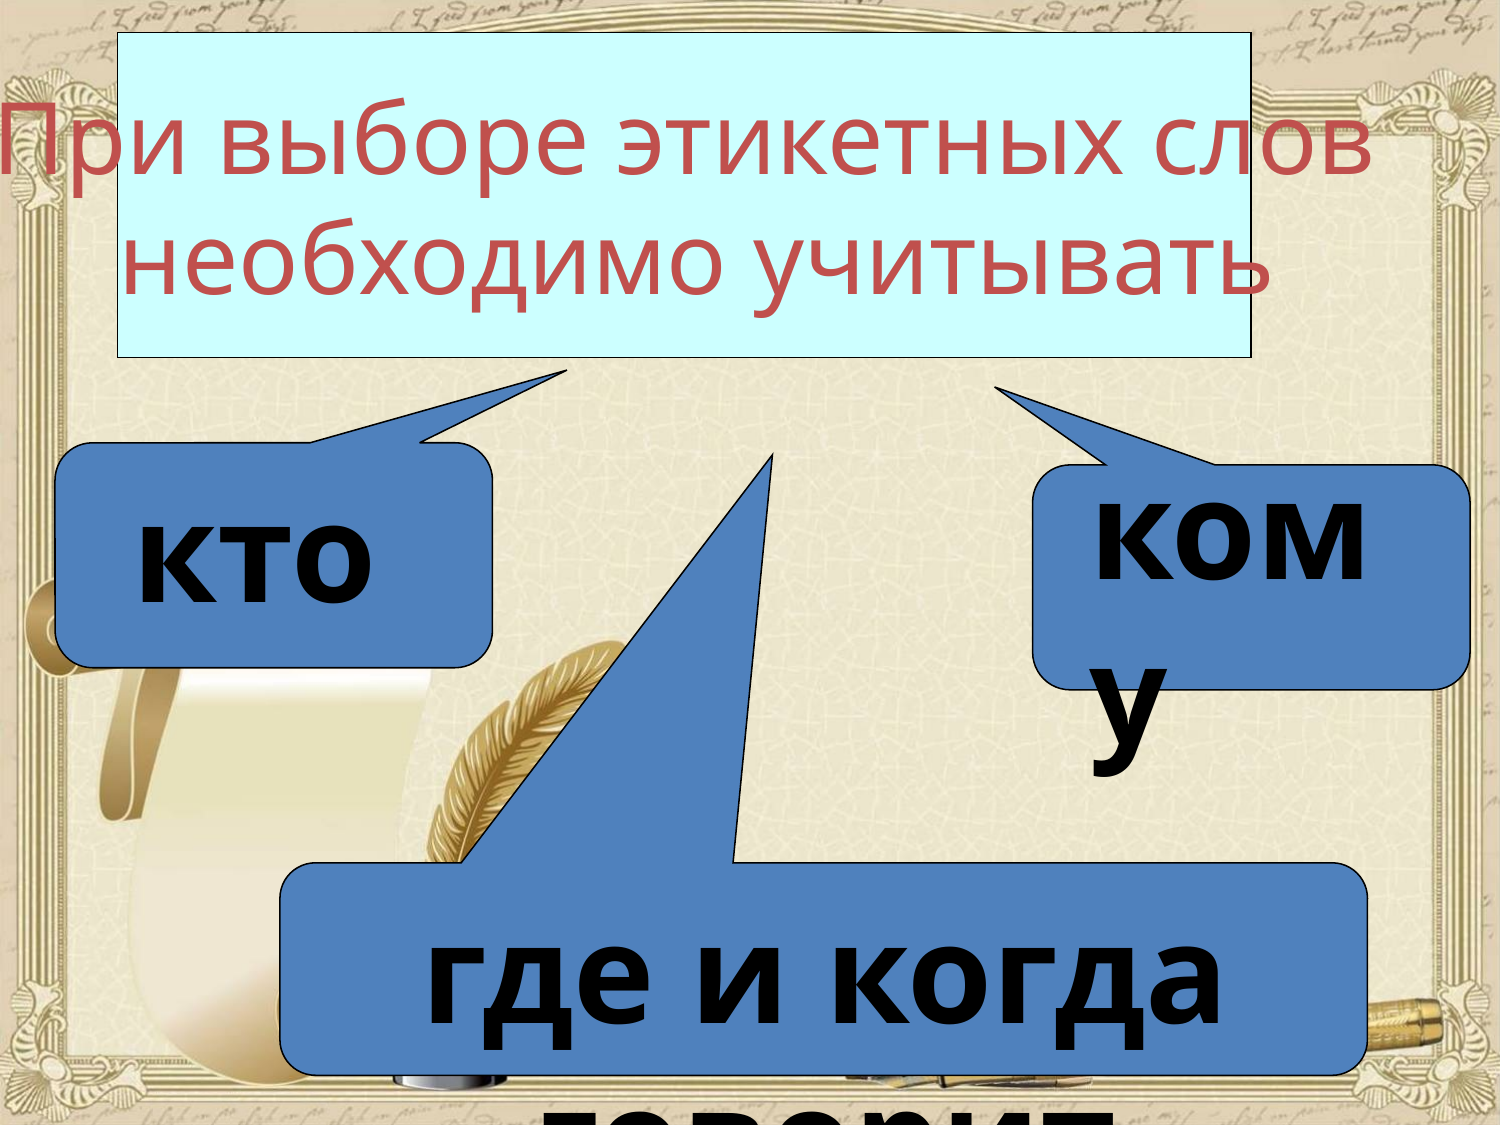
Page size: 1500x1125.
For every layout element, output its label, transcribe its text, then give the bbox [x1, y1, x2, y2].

text_box кому [1074, 434, 1398, 780]
text_box При выборе этикетных слов необходимо учитывать [117, 32, 1252, 358]
text_box кто [117, 457, 430, 637]
text_box [279, 454, 1362, 1062]
text_box [1398, 464, 1471, 690]
text_box [1363, 881, 1368, 1057]
text_box [54, 370, 567, 668]
picture [0, 0, 1500, 1125]
text_box [1032, 464, 1074, 690]
text_box где и когда говорит [287, 878, 1363, 1125]
text_box [994, 386, 1128, 443]
